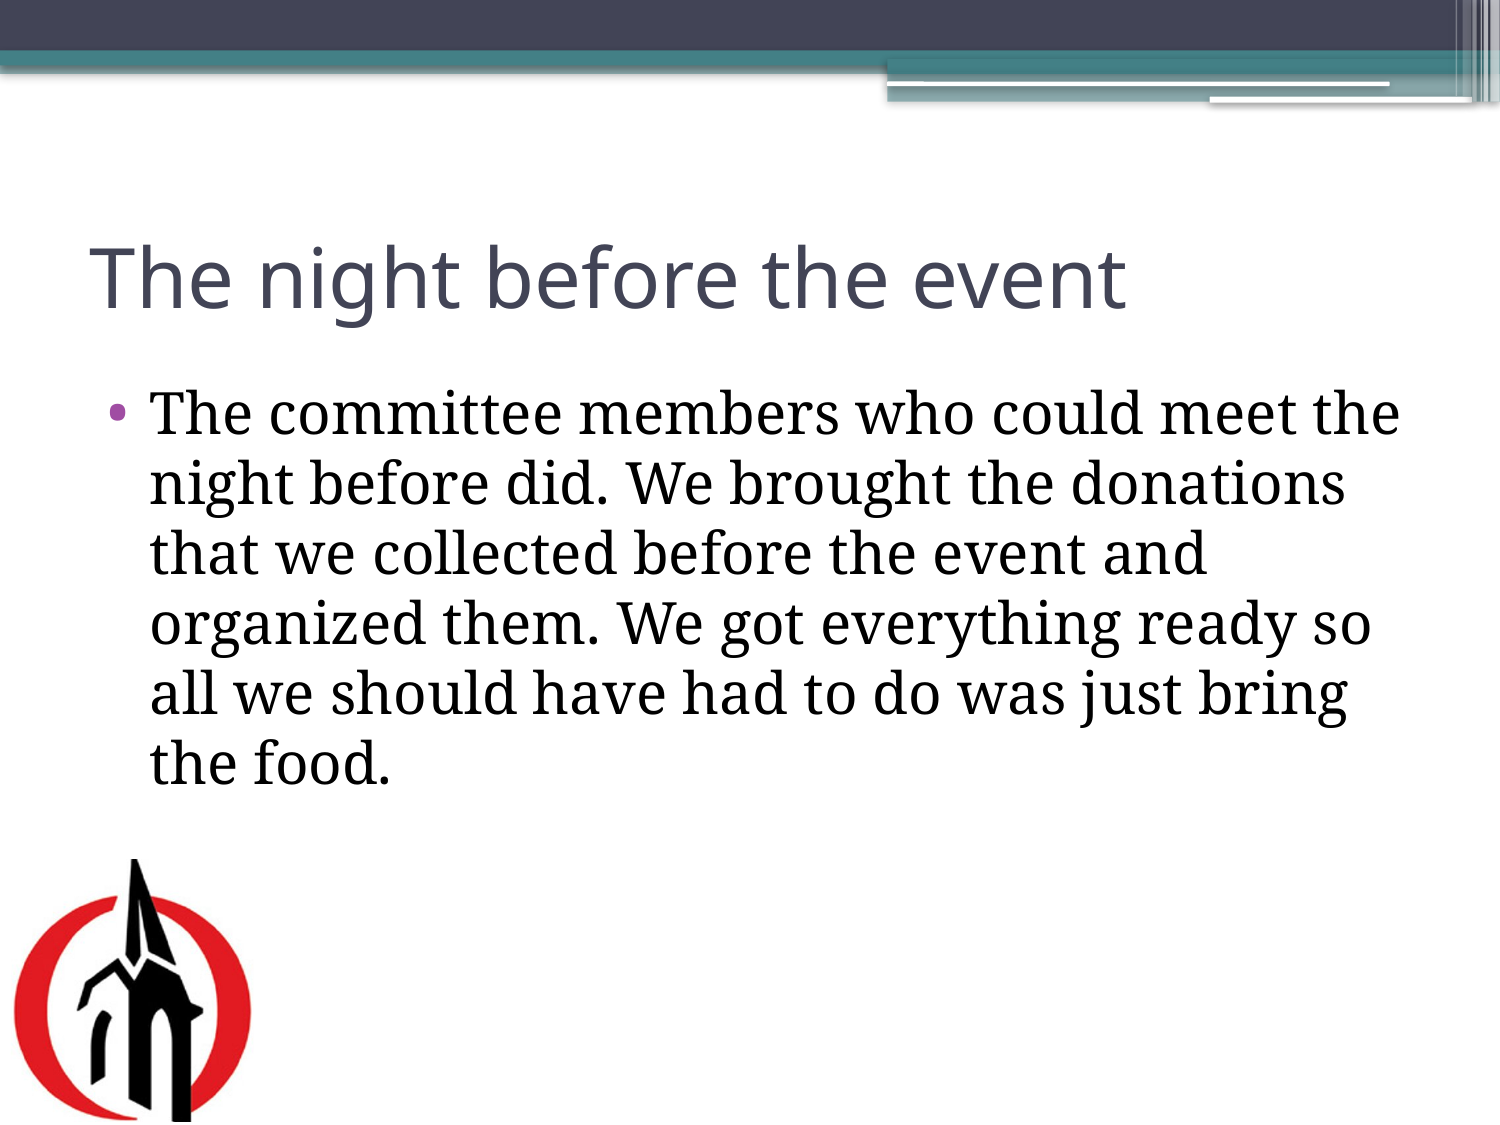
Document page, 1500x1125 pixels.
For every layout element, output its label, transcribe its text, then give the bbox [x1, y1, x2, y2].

list The committee members who could meet the night before did. We brought the donations that we collected before the event and organized them. We got everything ready so all we should have had to do was just bring the food. [75, 368, 1425, 1079]
picture [0, 859, 263, 1122]
title The night before the event [75, 187, 1425, 363]
